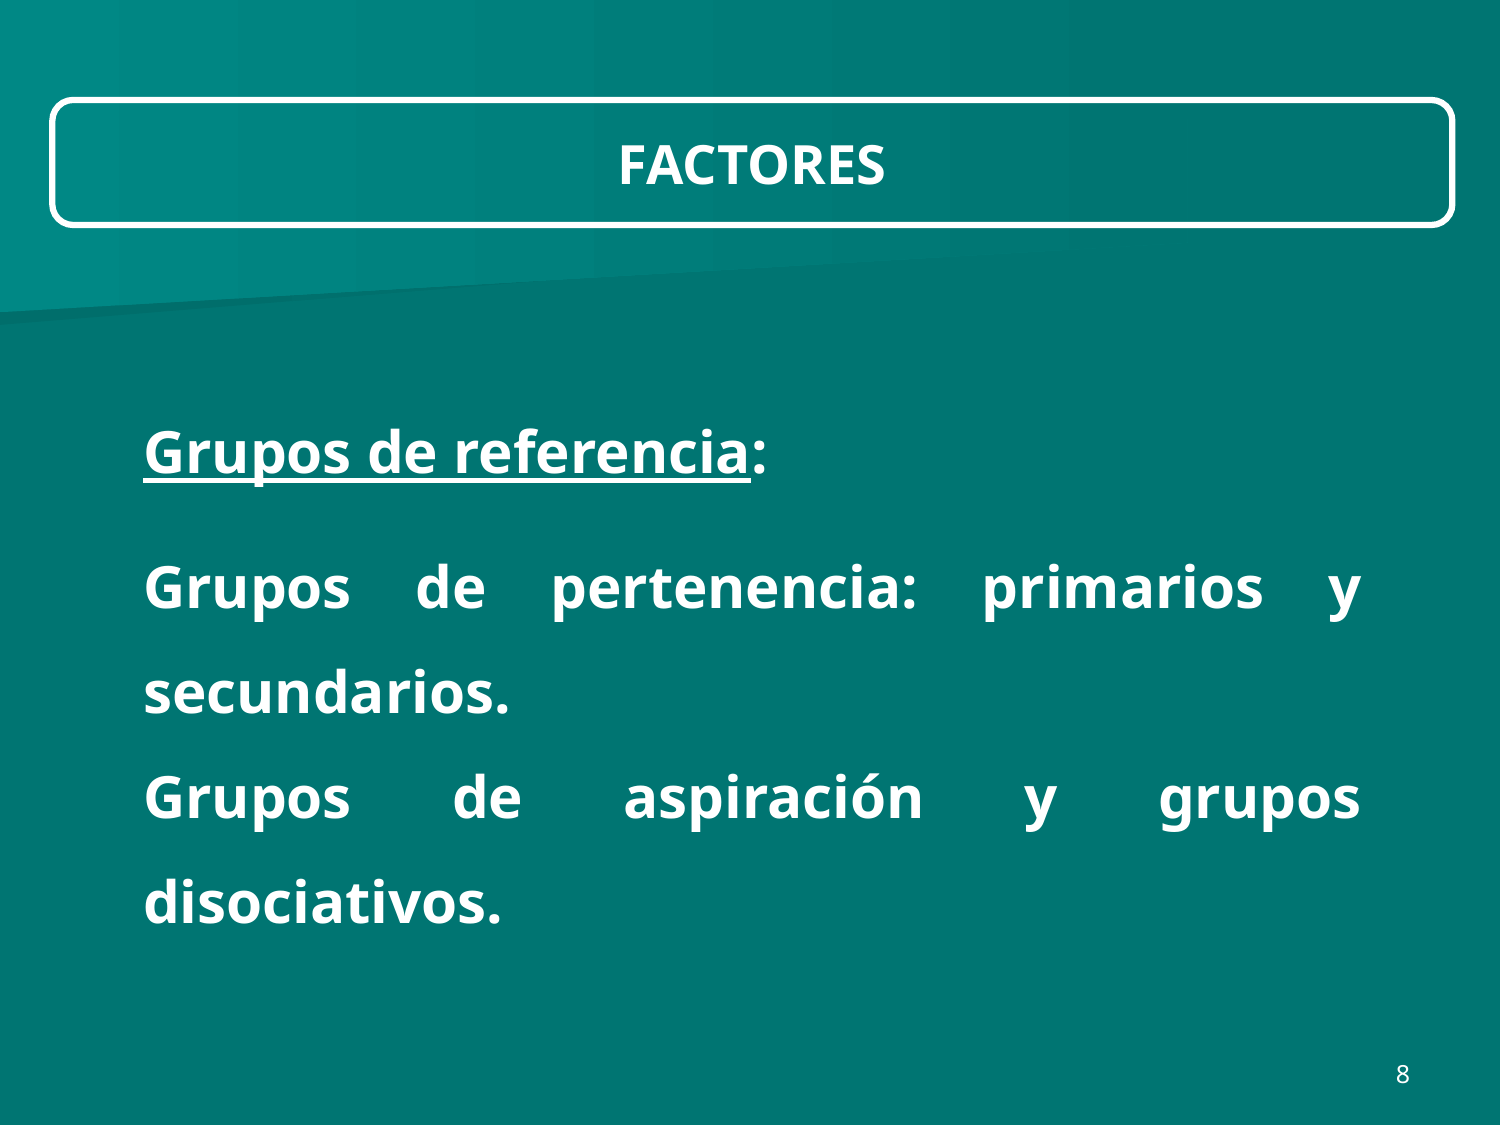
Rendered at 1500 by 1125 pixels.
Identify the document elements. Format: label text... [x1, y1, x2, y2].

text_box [52, 99, 1453, 945]
slide_number 8 [1074, 1024, 1426, 1101]
